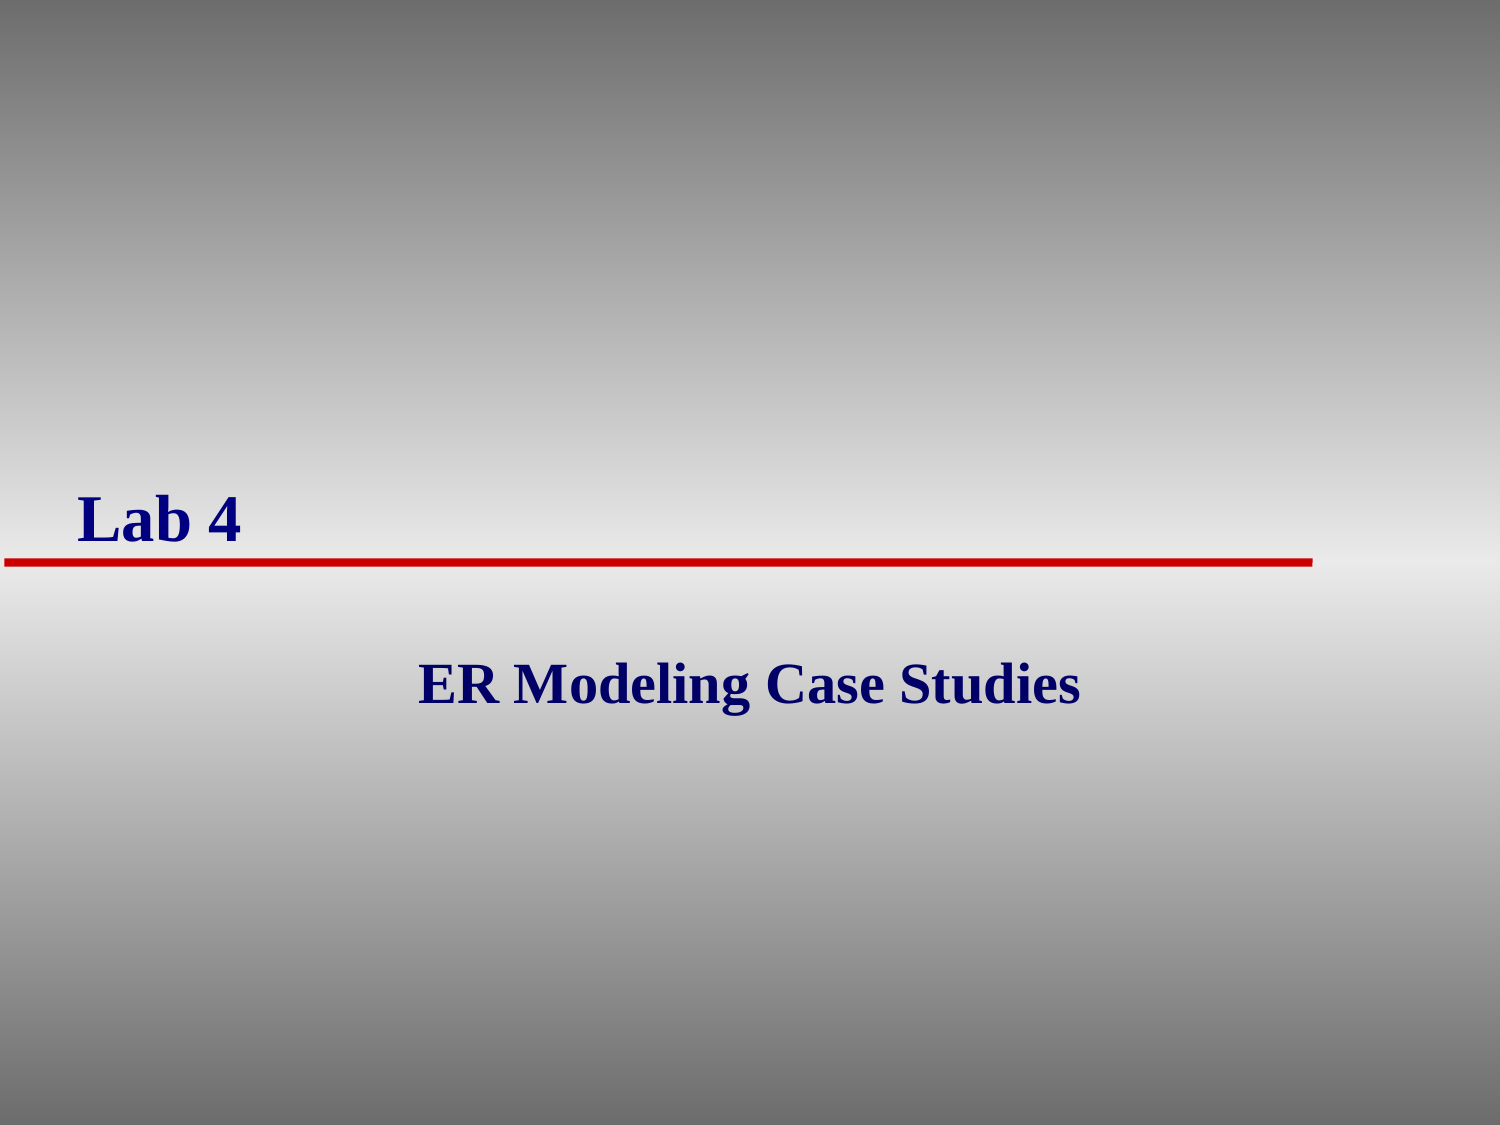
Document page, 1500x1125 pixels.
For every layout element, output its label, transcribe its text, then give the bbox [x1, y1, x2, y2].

title Lab 4 [62, 374, 1338, 563]
subtitle ER Modeling Case Studies [224, 637, 1276, 926]
